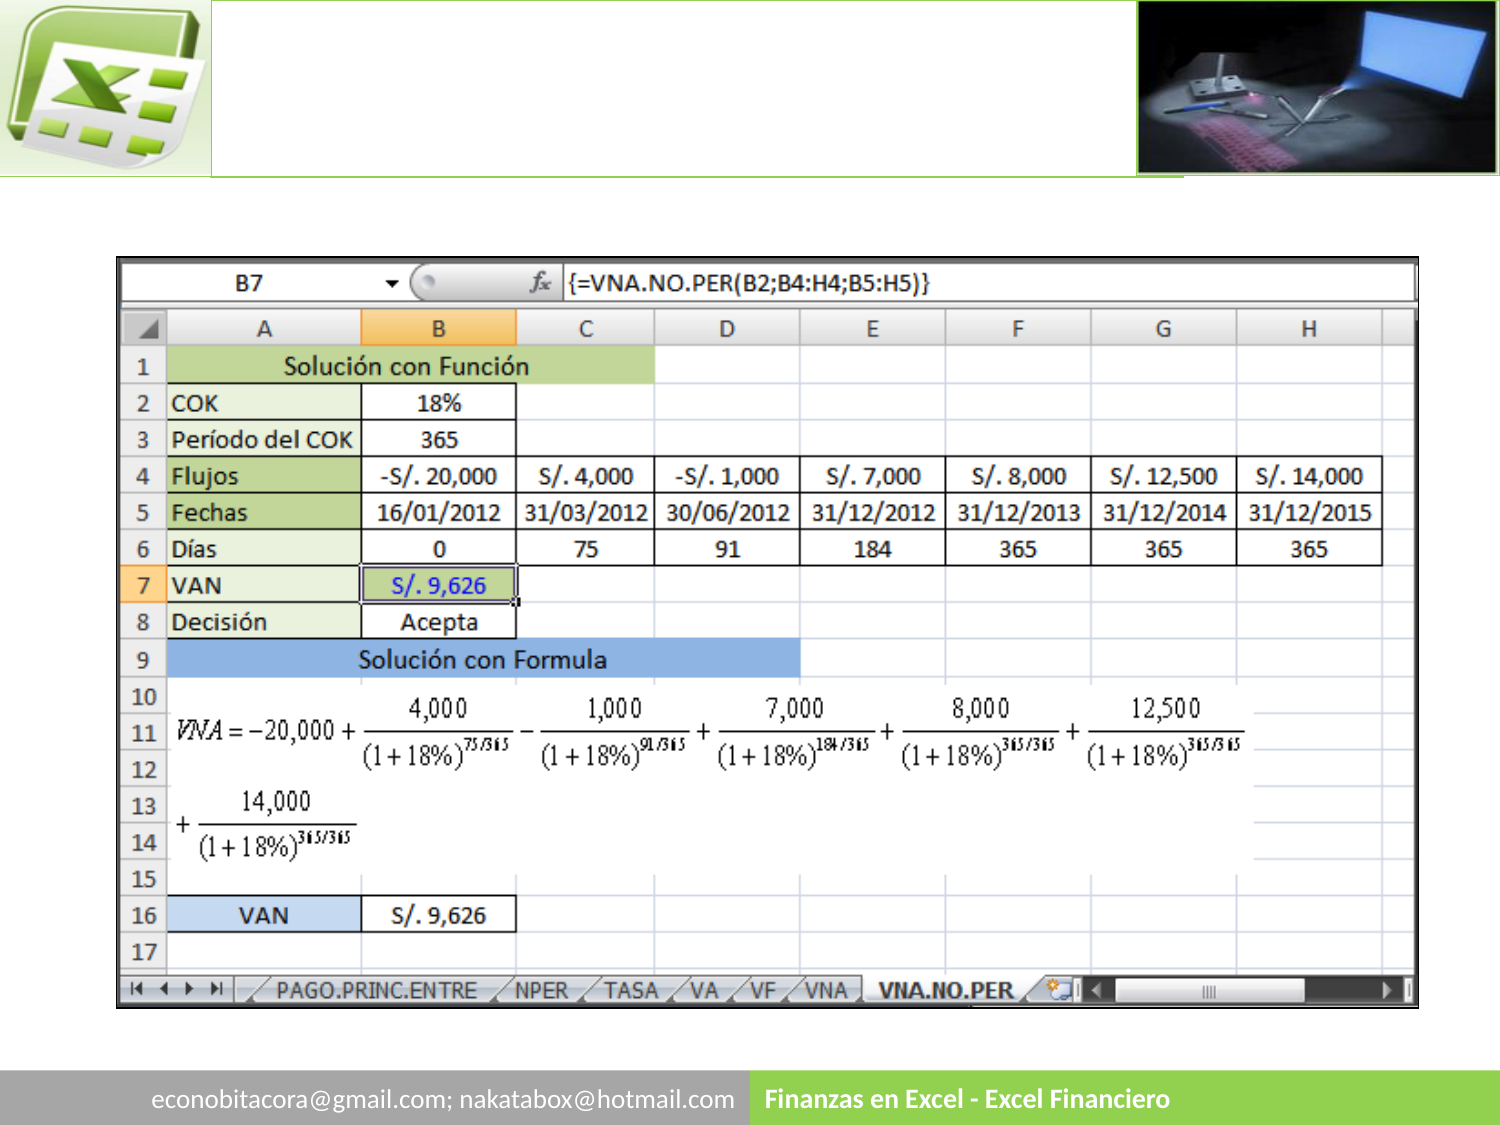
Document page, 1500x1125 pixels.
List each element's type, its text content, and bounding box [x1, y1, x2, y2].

text_box Finanzas en Excel - Excel Financiero [749, 1070, 1500, 1125]
text_box econobitacora@gmail.com; nakatabox@hotmail.com [0, 1070, 749, 1125]
picture [116, 257, 1419, 1008]
text_box [212, 0, 1134, 178]
picture [0, 0, 212, 177]
picture [1136, 0, 1500, 177]
